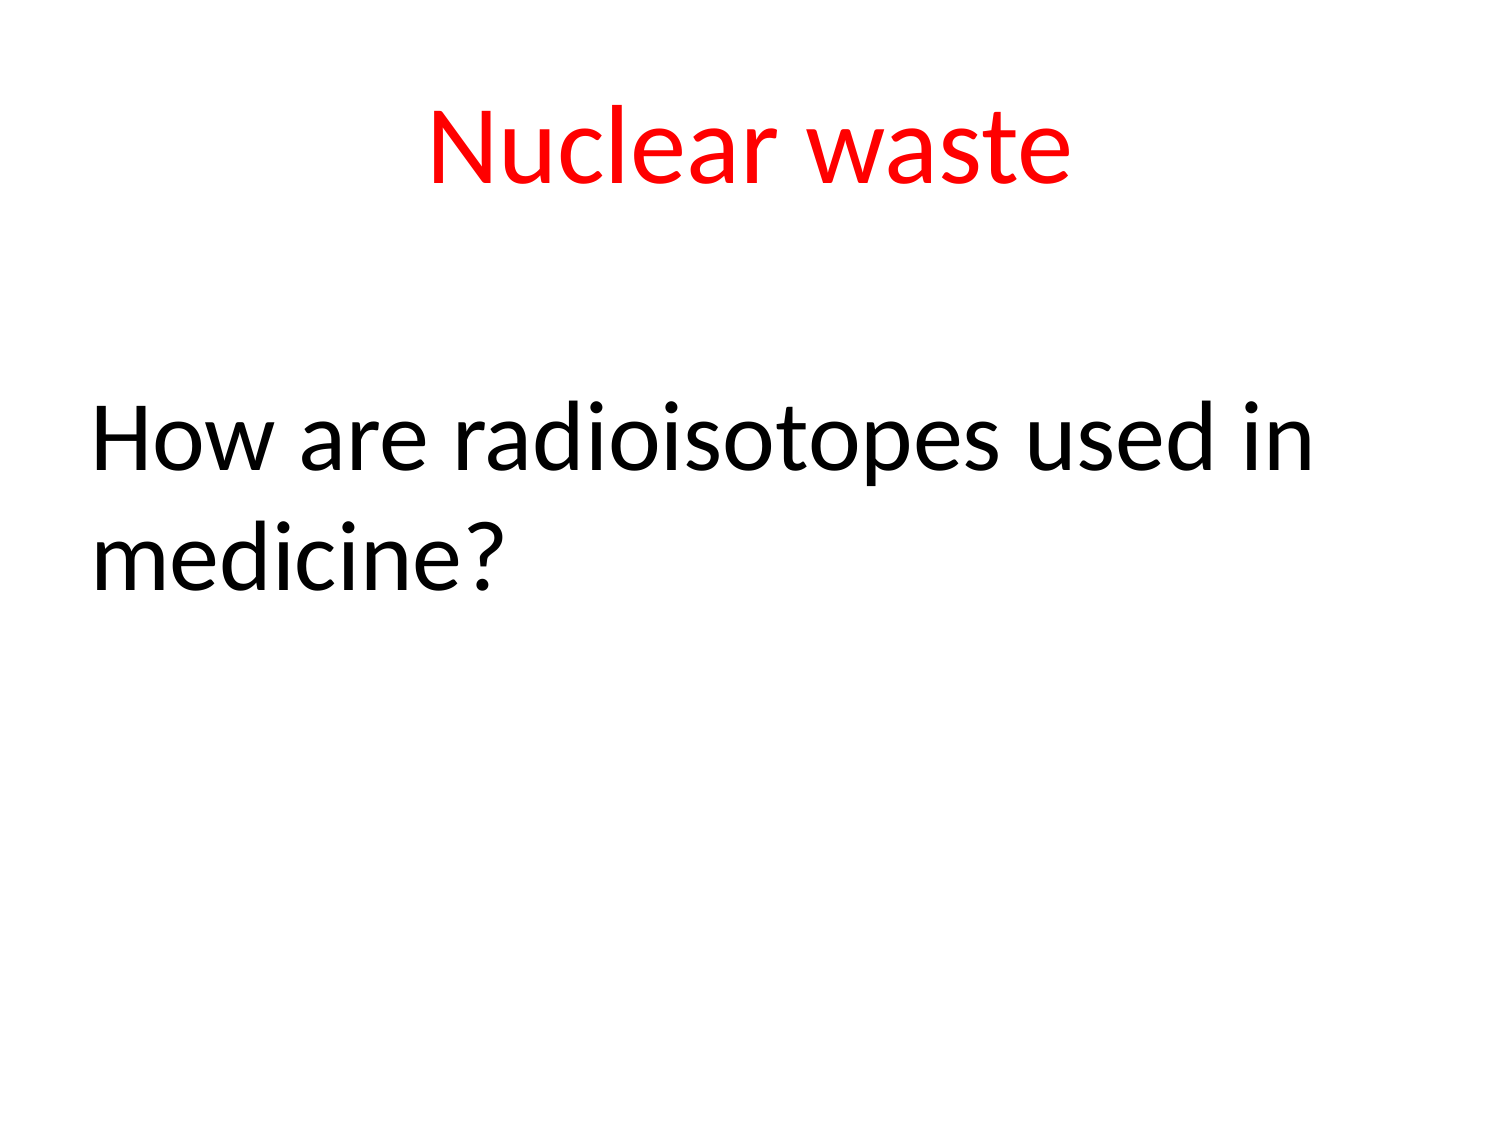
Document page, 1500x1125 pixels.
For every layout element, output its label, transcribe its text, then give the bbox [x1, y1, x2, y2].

list How are radioisotopes used in medicine? [75, 262, 1425, 1005]
title Nuclear waste [75, 45, 1425, 233]
